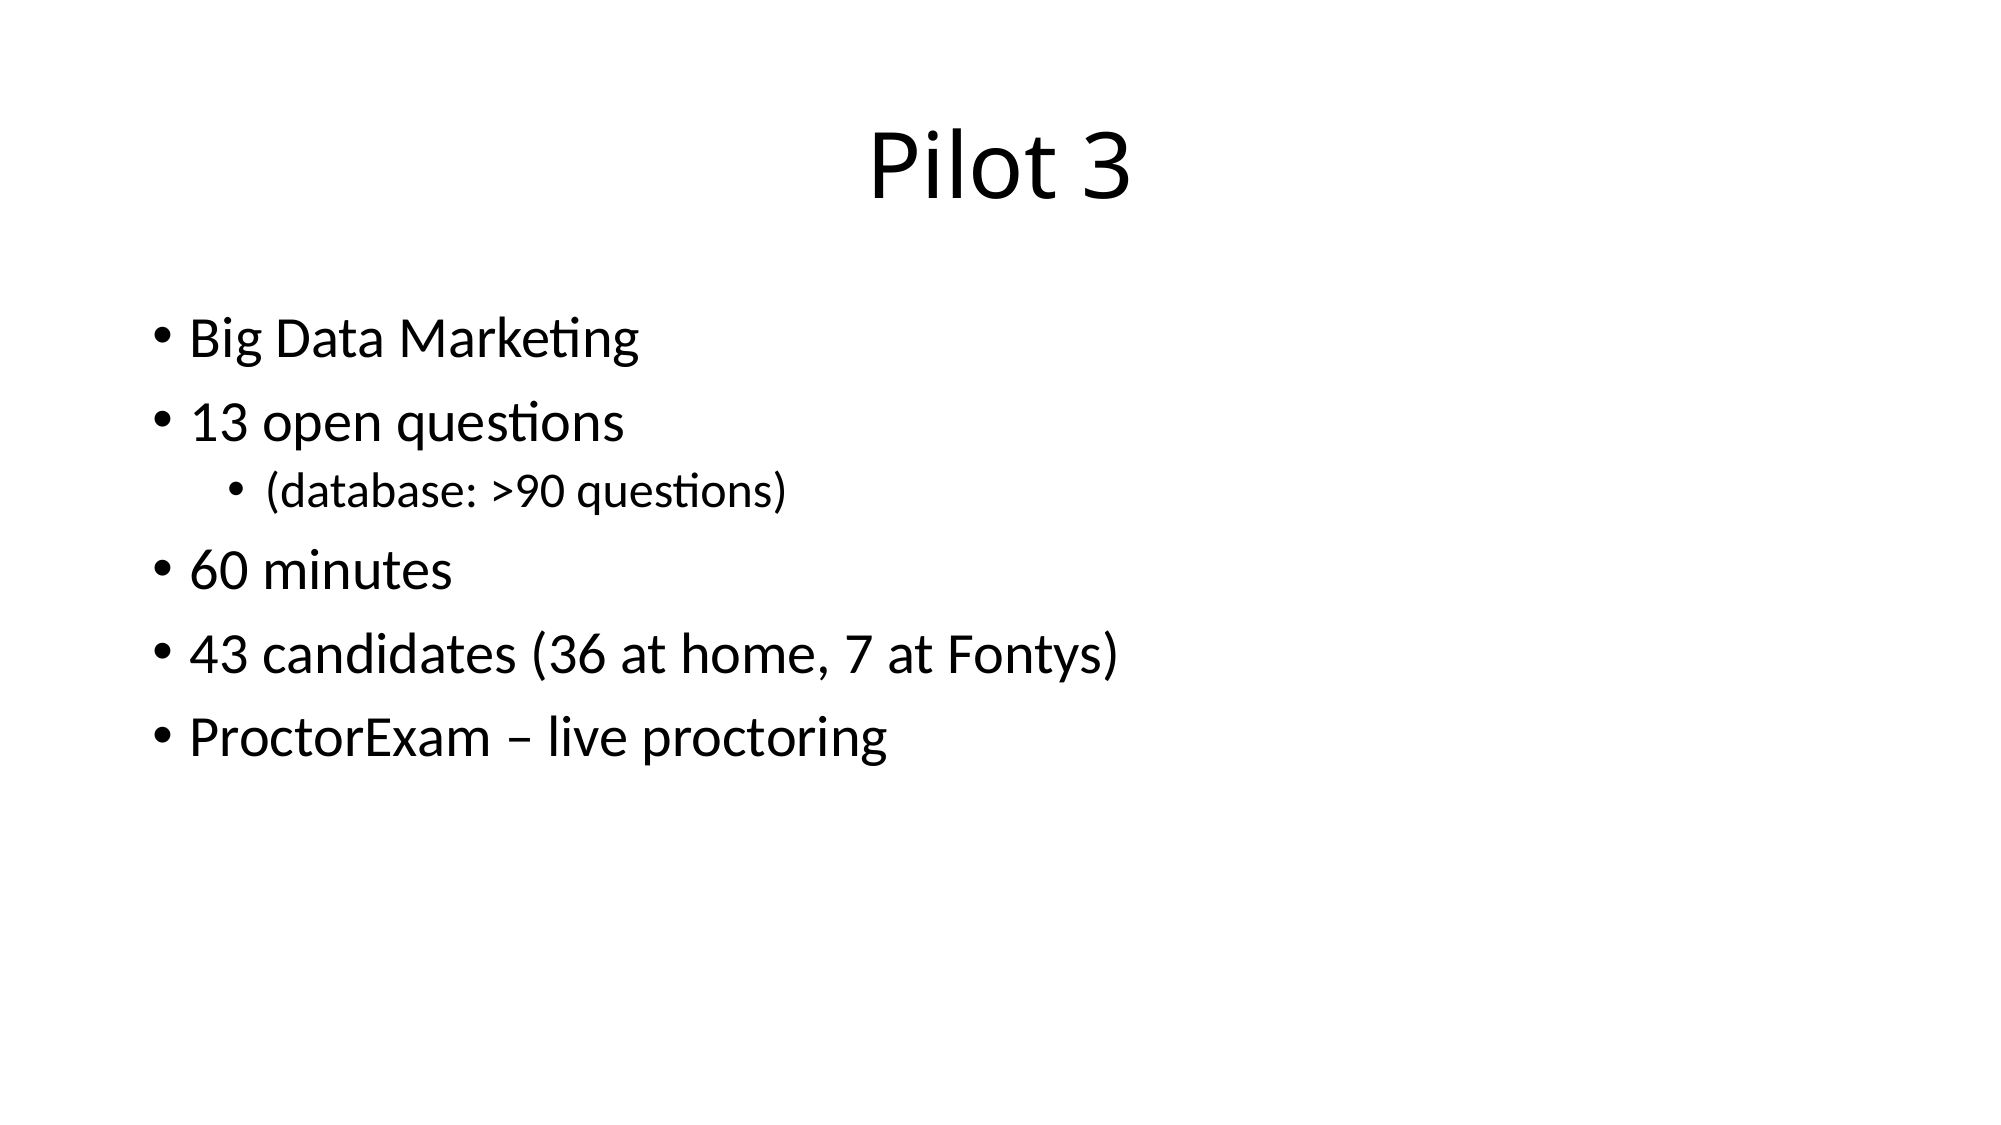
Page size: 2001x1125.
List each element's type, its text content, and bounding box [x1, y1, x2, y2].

list Big Data Marketing 13 open questions (database: >90 questions) 60 minutes 43 candidates (36 at home, 7 at Fontys) ProctorExam – live proctoring [137, 299, 1863, 1014]
title Pilot 3 [137, 59, 1863, 278]
